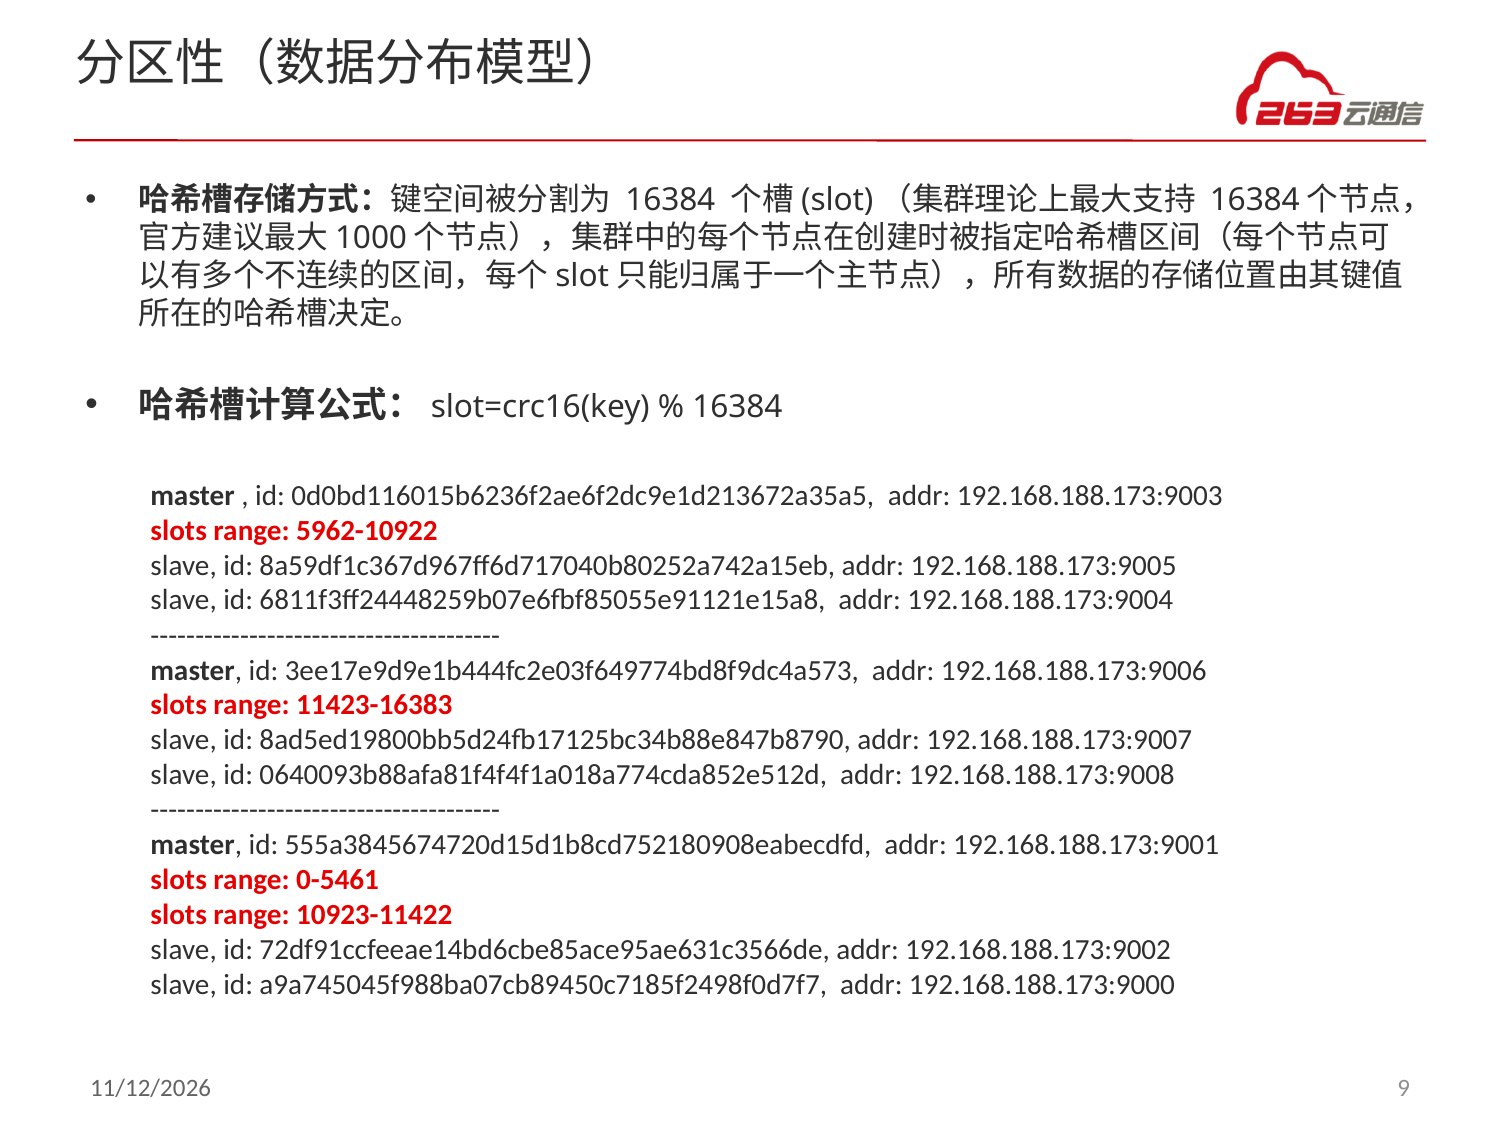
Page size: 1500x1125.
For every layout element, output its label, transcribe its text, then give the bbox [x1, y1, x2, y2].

title 分区性（数据分布模型） [75, 30, 1235, 136]
picture [1230, 37, 1430, 141]
text_box master , id: 0d0bd116015b6236f2ae6f2dc9e1d213672a35a5, addr: 192.168.188.173:9003 slots range: 5962-10922 slave, id: 8a59df1c367d967ff6d717040b80252a742a15eb, addr: 192.168.188.173:9005 slave, id: 6811f3ff24448259b07e6fbf85055e91121e15a8, addr: 192.168.188.173:9004 --------------------------------------- master, id: 3ee17e9d9e1b444fc2e03f649774bd8f9dc4a573, addr: 192.168.188.173:9006 slots range: 11423-16383 slave, id: 8ad5ed19800bb5d24fb17125bc34b88e847b8790, addr: 192.168.188.173:9007 slave, id: 0640093b88afa81f4f4f1a018a774cda852e512d, addr: 192.168.188.173:9008 --------------------------------------- master, id: 555a3845674720d15d1b8cd752180908eabecdfd, addr: 192.168.188.173:9001 slots range: 0-5461 slots range: 10923-11422 slave, id: 72df91ccfeeae14bd6cbe85ace95ae631c3566de, addr: 192.168.188.173:9002 slave, id: a9a745045f988ba07cb89450c7185f2498f0d7f7, addr: 192.168.188.173:9000 [135, 468, 1353, 1008]
list 哈希槽存储方式：键空间被分割为 16384 个槽(slot)（集群理论上最大支持 16384个节点，官方建议最大1000个节点），集群中的每个节点在创建时被指定哈希槽区间（每个节点可以有多个不连续的区间，每个slot只能归属于一个主节点），所有数据的存储位置由其键值所在的哈希槽决定。 哈希槽计算公式：slot=crc16(key) % 16384 [70, 171, 1421, 433]
